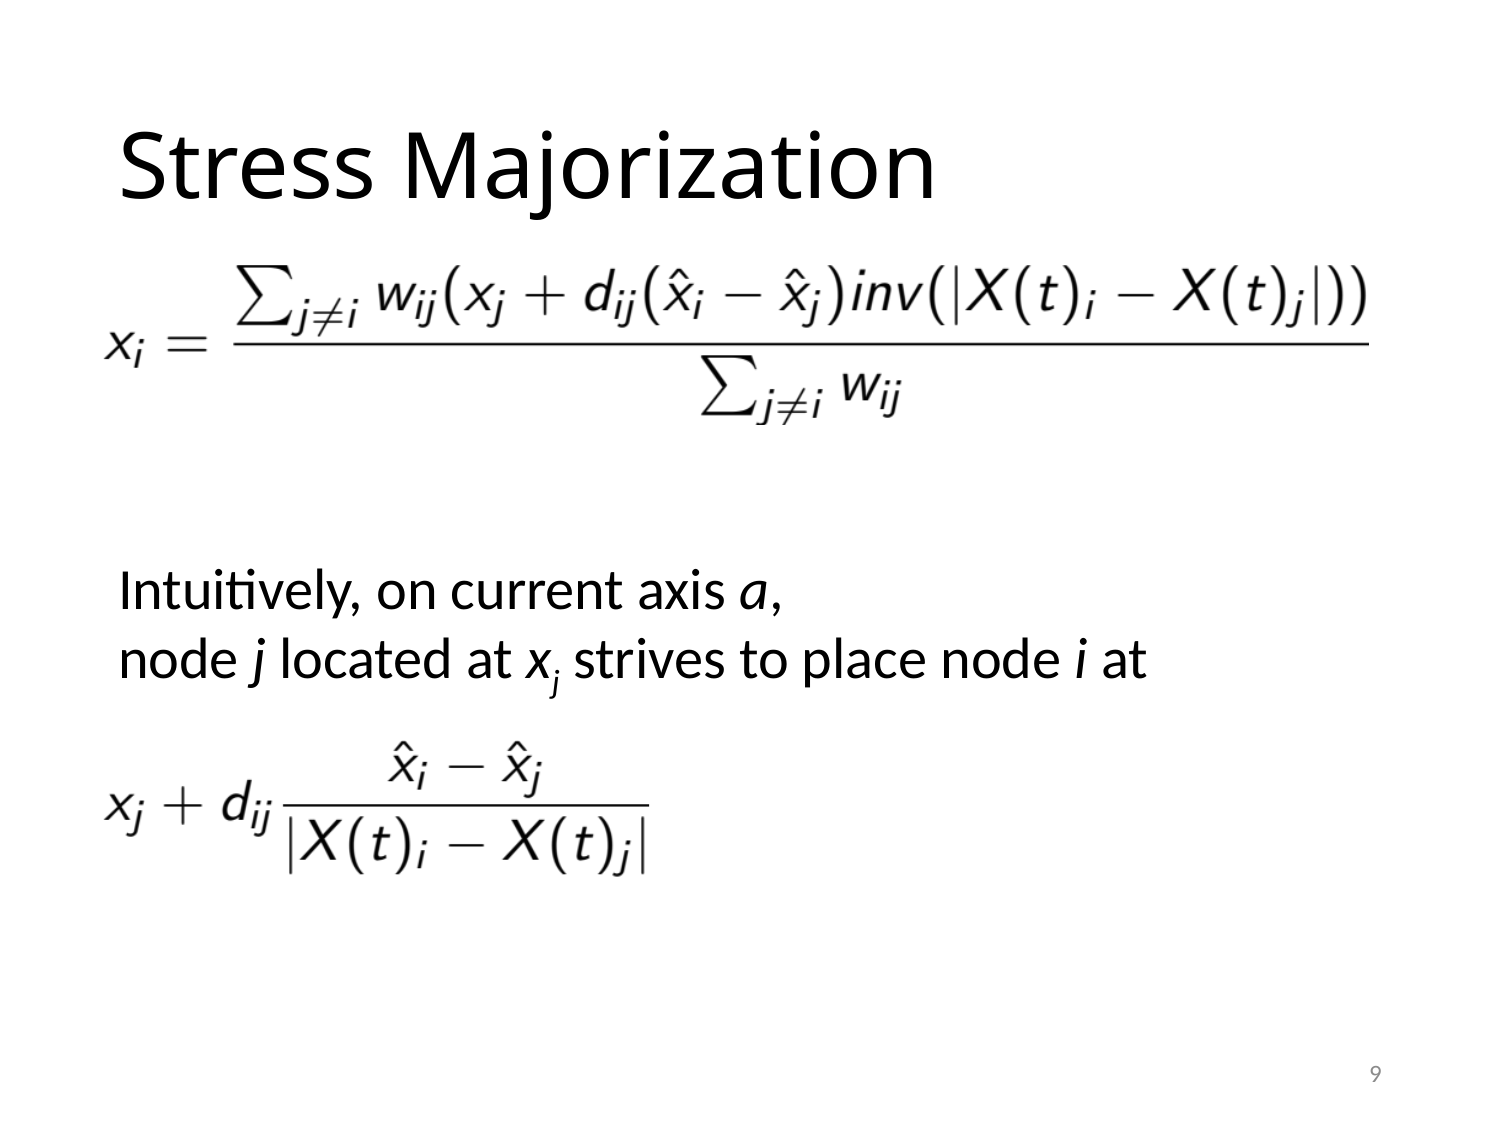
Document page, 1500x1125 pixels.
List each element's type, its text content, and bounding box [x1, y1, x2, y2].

list Intuitively, on current axis a, node j located at xj strives to place node i at [103, 551, 1397, 1125]
slide_number 9 [1059, 1042, 1397, 1103]
picture [103, 739, 650, 877]
picture [103, 264, 1369, 425]
title Stress Majorization [103, 59, 1397, 278]
